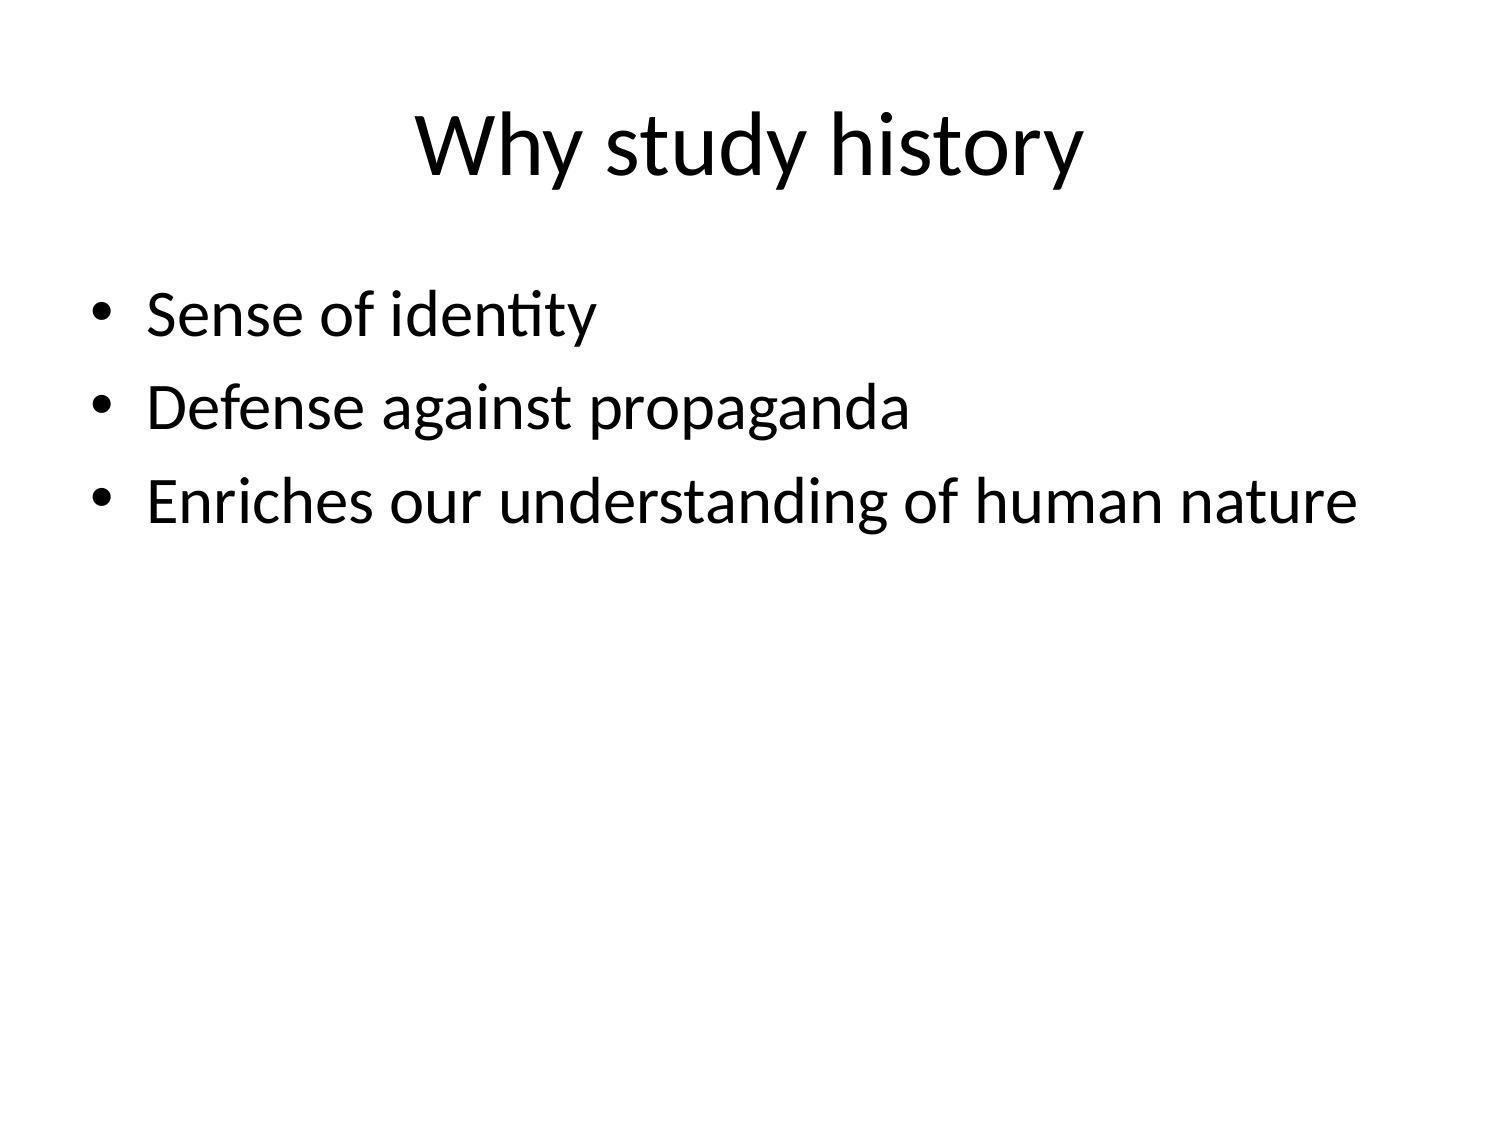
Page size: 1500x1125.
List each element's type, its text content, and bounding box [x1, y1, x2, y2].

title Why study history [75, 45, 1425, 233]
list Sense of identity Defense against propaganda Enriches our understanding of human nature [75, 262, 1425, 1005]
